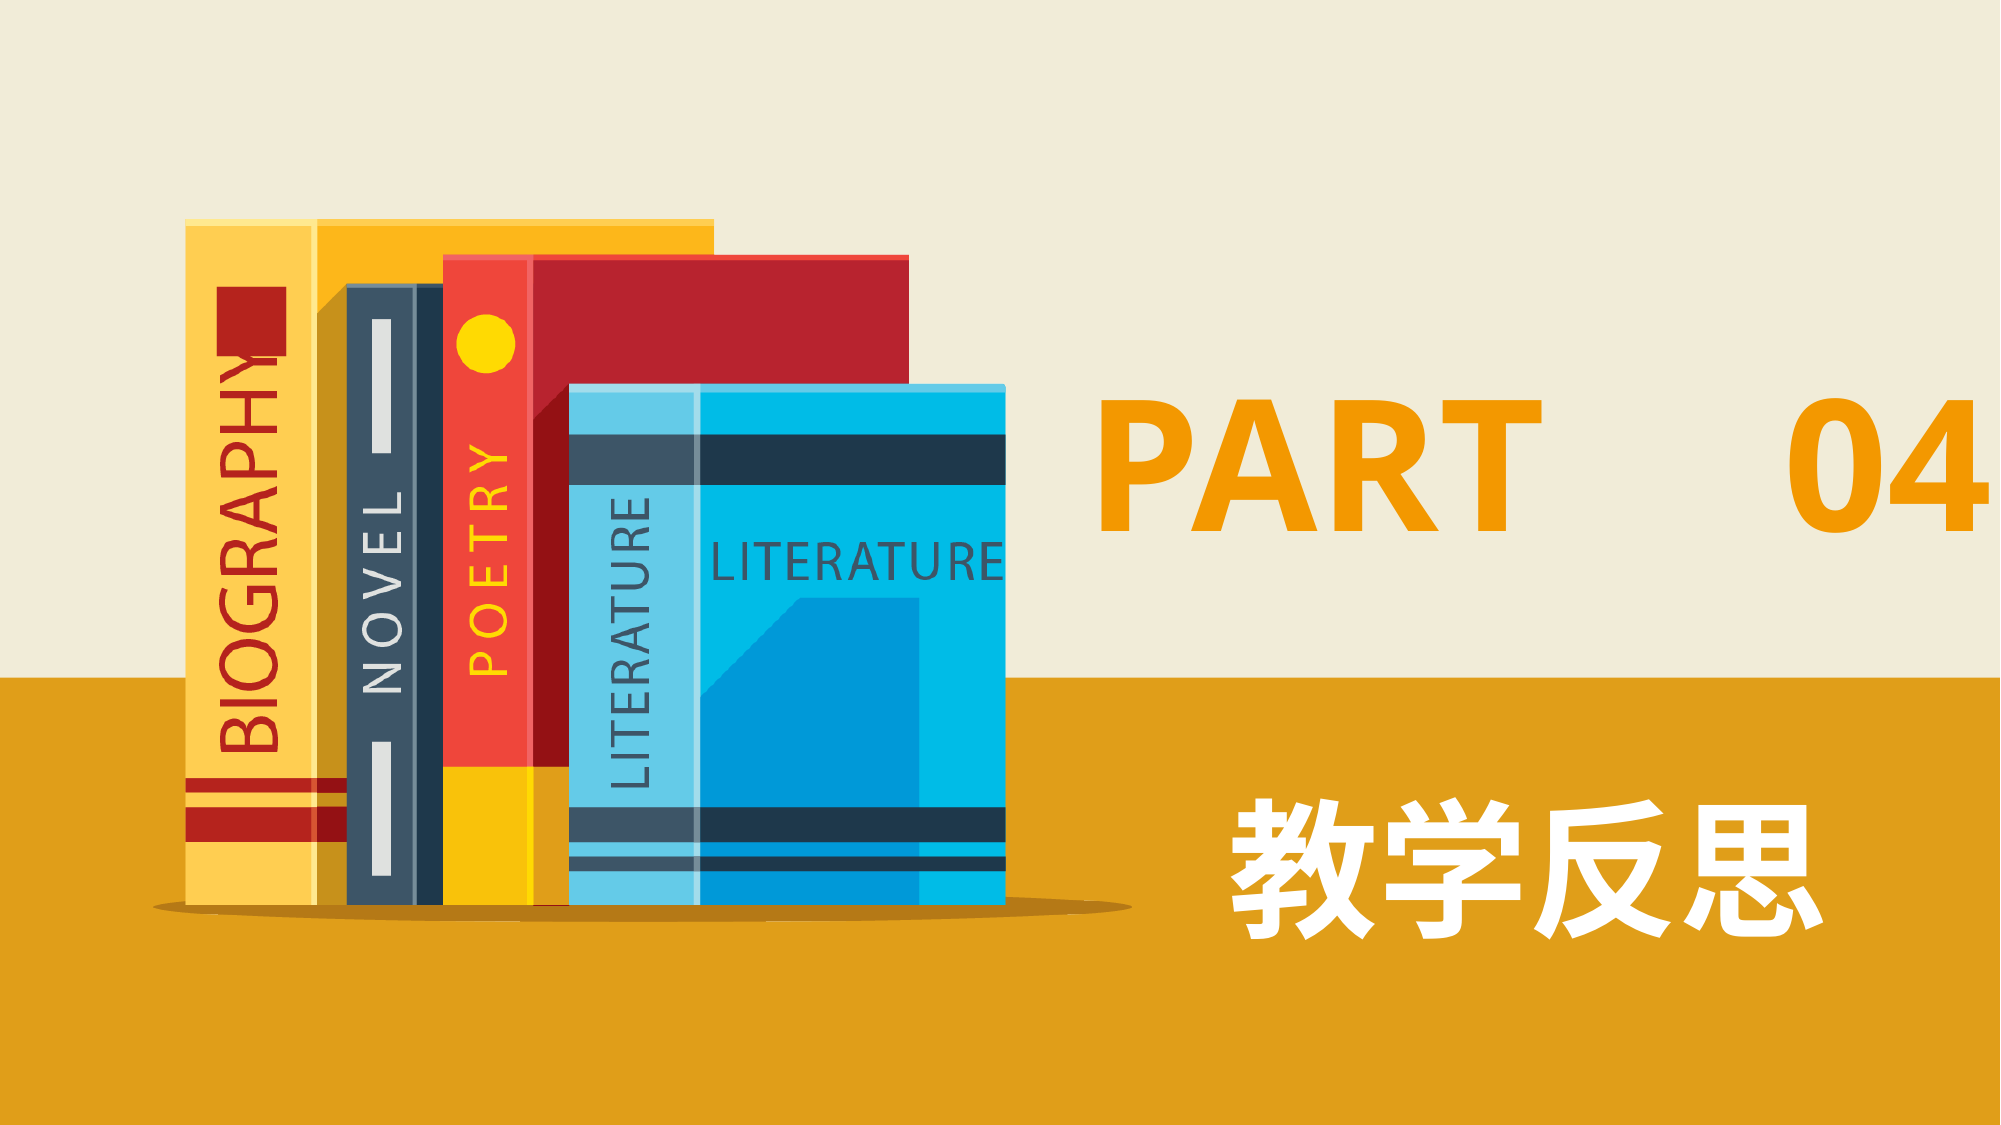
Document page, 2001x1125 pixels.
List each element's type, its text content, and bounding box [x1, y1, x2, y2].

text_box [0, 677, 2000, 1125]
text_box PART 04 [1132, 340, 2000, 575]
text_box 教学反思 [1138, 769, 1918, 964]
picture [153, 219, 1132, 922]
